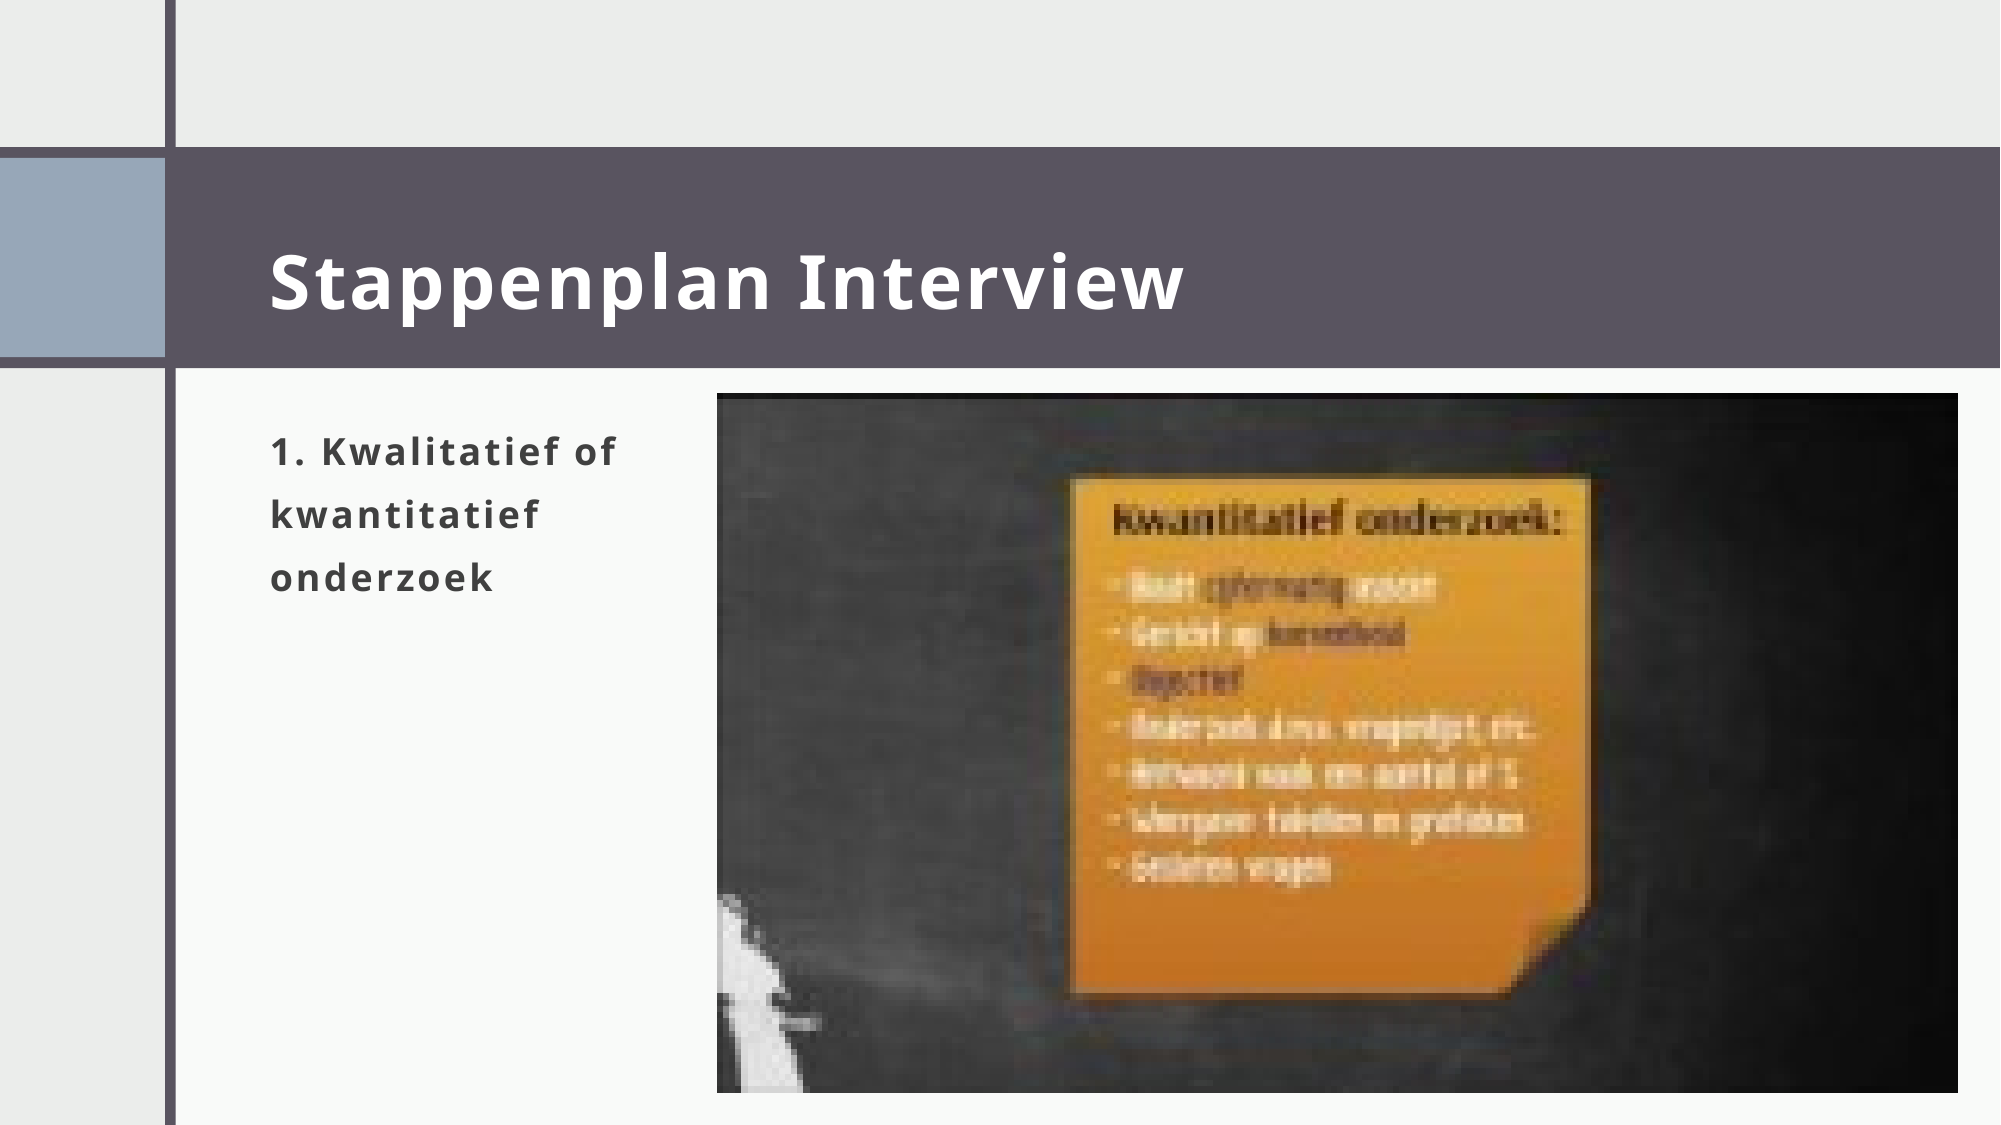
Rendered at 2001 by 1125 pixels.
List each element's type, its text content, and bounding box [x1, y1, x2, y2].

text_box [0, 0, 164, 146]
title Stappenplan Interview [251, 171, 1895, 341]
text_box [177, 369, 2000, 1125]
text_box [716, 392, 1959, 1094]
text_box [177, 146, 2000, 369]
text_box [0, 358, 164, 369]
text_box [164, 0, 177, 1125]
text_box [0, 369, 164, 1125]
list 1. Kwalitatief of kwantitatief onderzoek [251, 392, 675, 955]
text_box [177, 0, 2000, 146]
text_box [0, 157, 164, 358]
text_box [0, 146, 164, 157]
